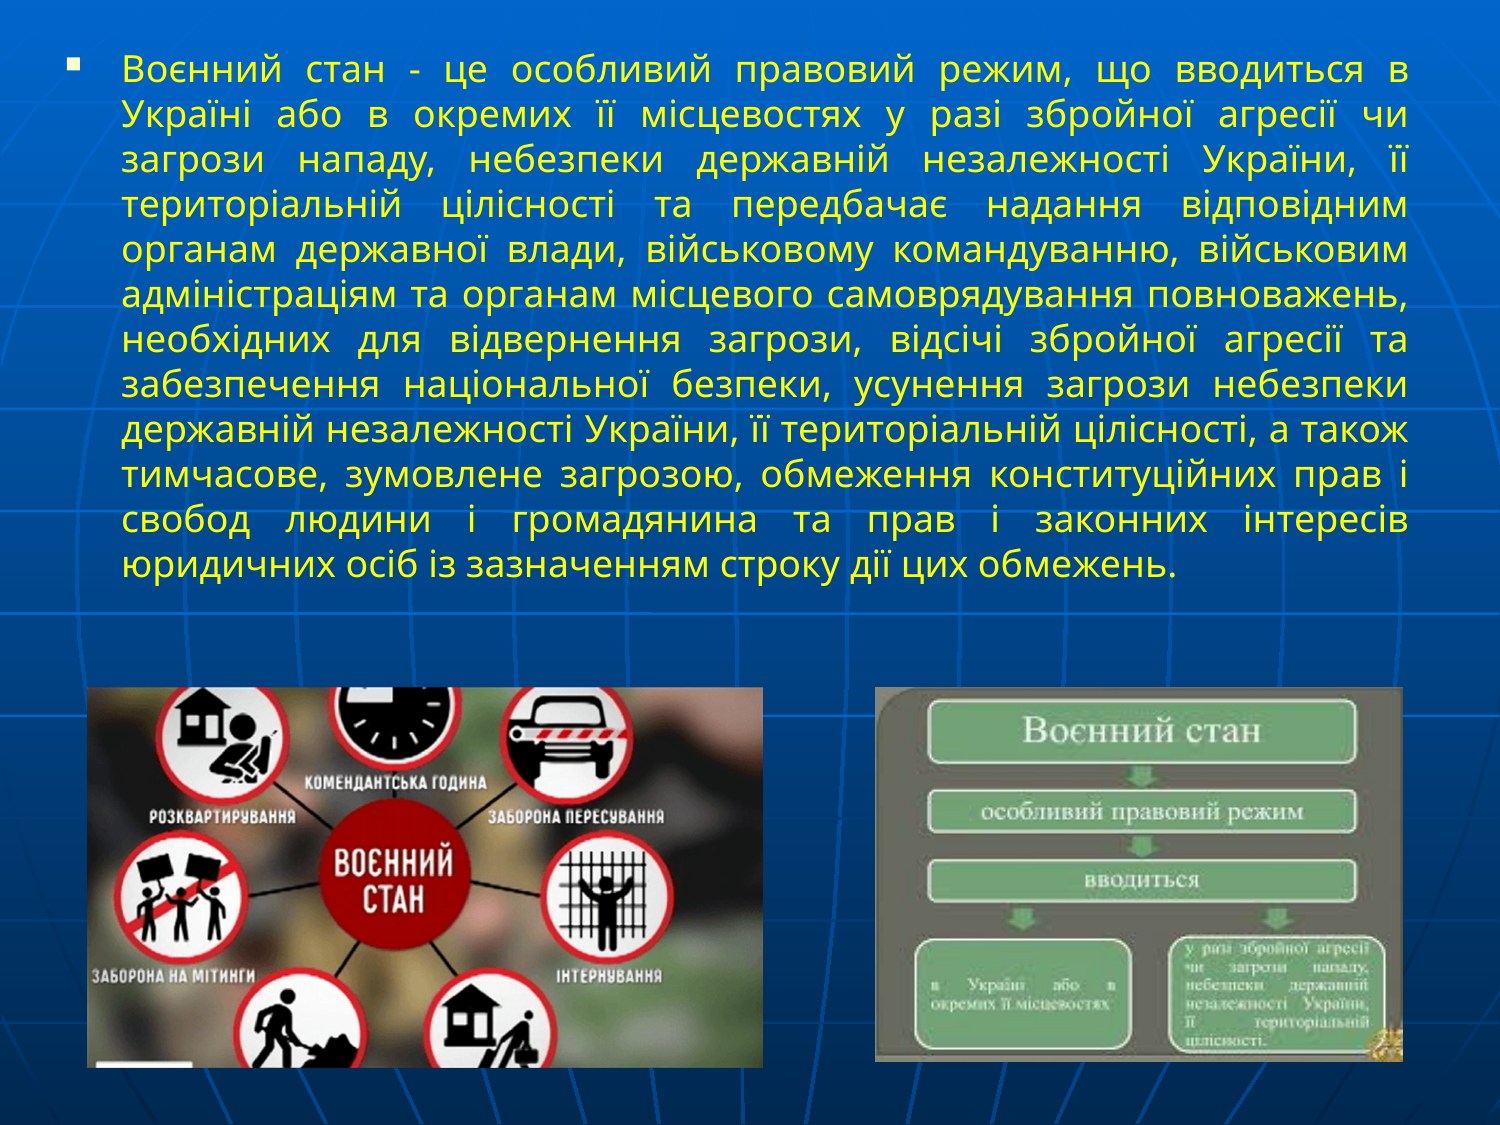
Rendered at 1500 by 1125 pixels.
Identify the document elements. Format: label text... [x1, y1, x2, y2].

picture [874, 687, 1403, 1062]
list Воєнний стан - це особливий правовий режим, що вводиться в Україні або в окремих її місцевостях у разі збройної агресії чи загрози нападу, небезпеки державній незалежності України, її територіальній цілісності та передбачає надання відповідним органам державної влади, військовому командуванню, військовим адміністраціям та органам місцевого самоврядування повноважень, необхідних для відвернення загрози, відсічі збройної агресії та забезпечення національної безпеки, усунення загрози небезпеки державній незалежності України, її територіальній цілісності, а також тимчасове, зумовлене загрозою, обмеження конституційних прав і свобод людини і громадянина та прав і законних інтересів юридичних осіб із зазначенням строку дії цих обмежень. [50, 37, 1425, 1006]
picture [87, 687, 763, 1068]
